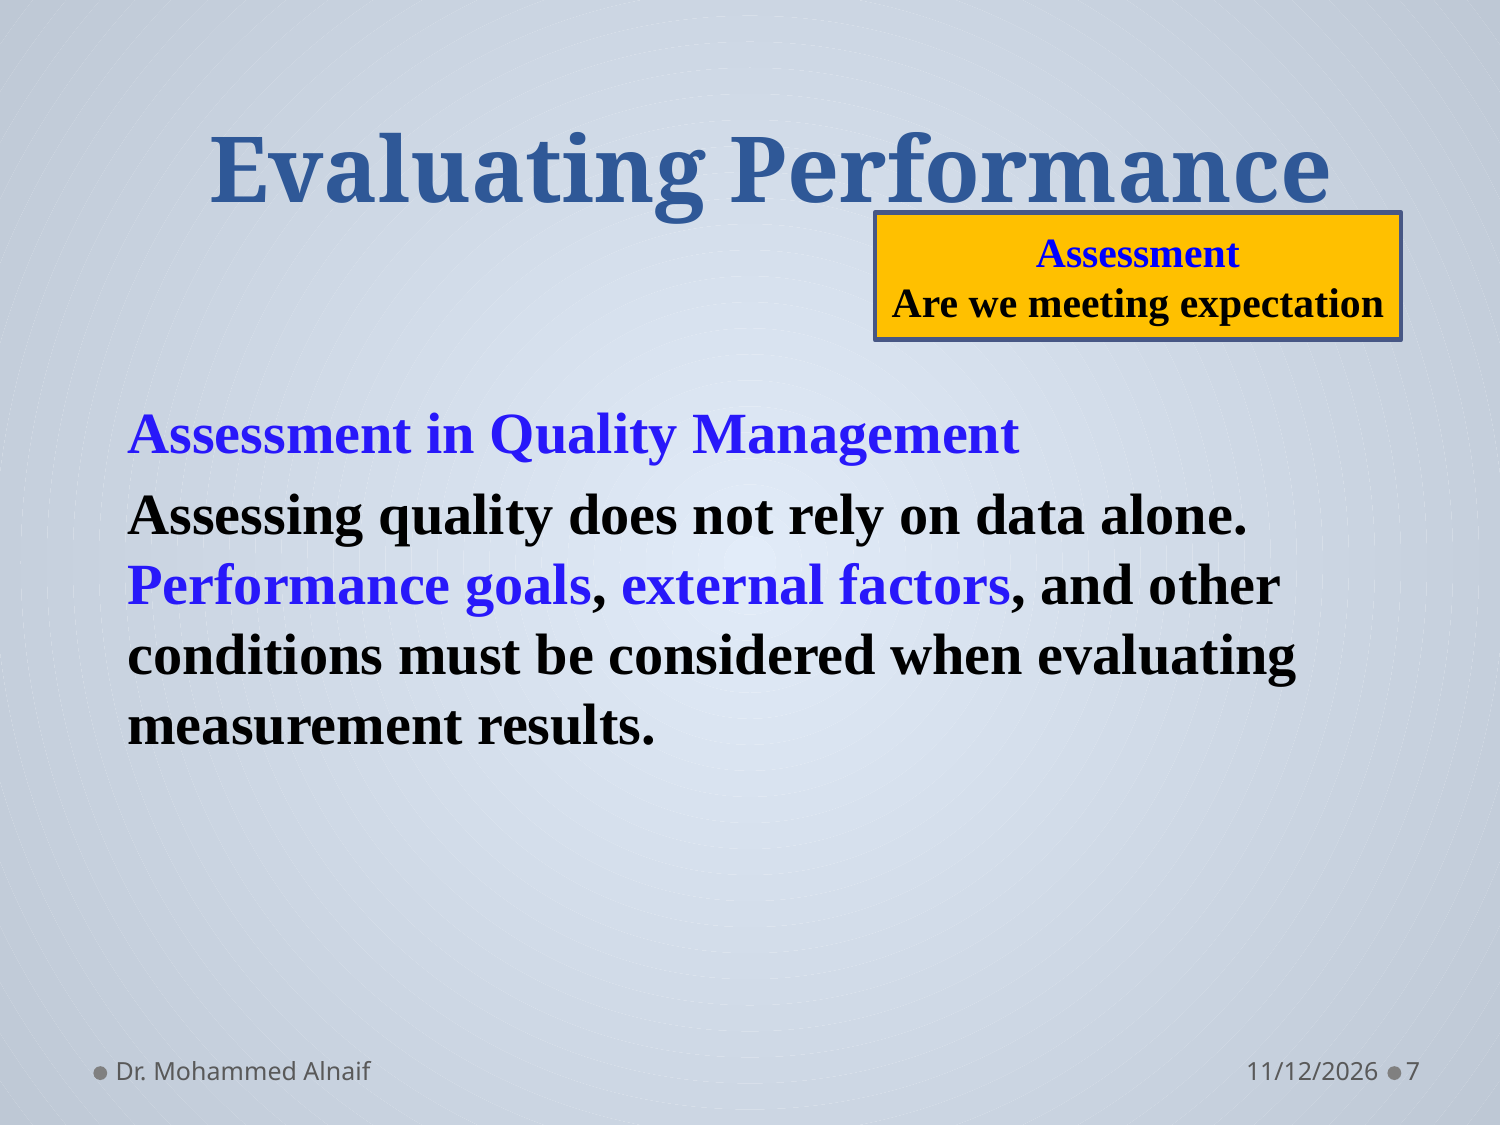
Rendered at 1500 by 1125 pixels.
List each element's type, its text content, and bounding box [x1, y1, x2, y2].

text_box Assessment Are we meeting expectation [873, 210, 1403, 342]
footer Dr. Mohammed Alnaif [108, 1042, 576, 1103]
slide_number 7 [1401, 1042, 1494, 1103]
title Evaluating Performance [187, 75, 1355, 229]
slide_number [1043, 1042, 1386, 1103]
subtitle Assessment in Quality Management Assessing quality does not rely on data alone. Performance goals, external factors, and other conditions must be considered when evaluating measurement results. [112, 387, 1425, 913]
